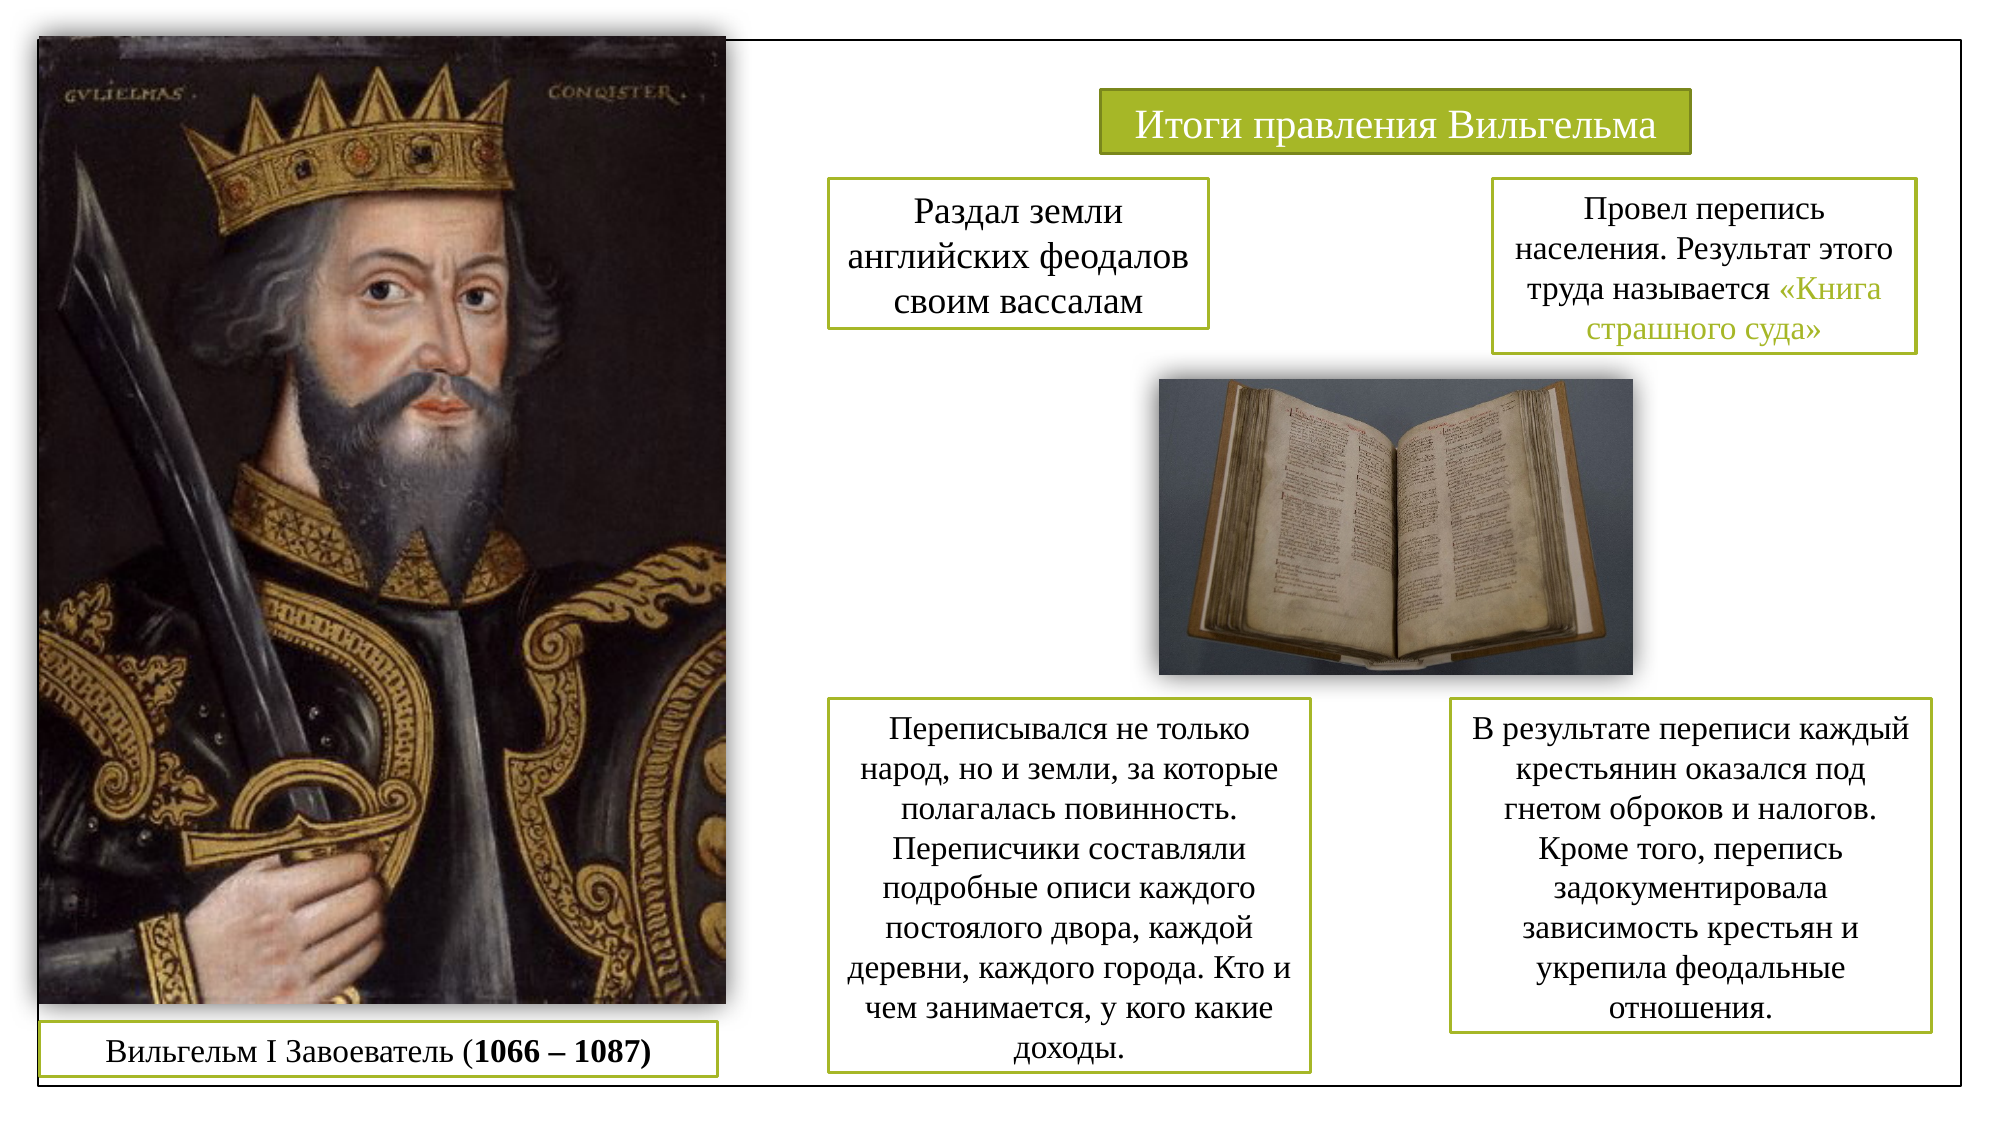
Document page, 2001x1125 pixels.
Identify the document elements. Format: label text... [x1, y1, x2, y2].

text_box В результате переписи каждый крестьянин оказался под гнетом оброков и налогов. Кроме того, перепись задокументировала зависимость крестьян и укрепила феодальные отношения. [1449, 697, 1933, 1034]
picture [39, 36, 727, 1004]
text_box Раздал земли английских феодалов своим вассалам [827, 177, 1210, 330]
text_box Переписывался не только народ, но и земли, за которые полагалась повинность. Переписчики составляли подробные описи каждого постоялого двора, каждой деревни, каждого города. Кто и чем занимается, у кого какие доходы. [827, 697, 1312, 1074]
text_box Итоги правления Вильгельма [1099, 88, 1692, 155]
text_box Вильгельм I Завоеватель (1066 – 1087) [38, 1020, 719, 1078]
text_box Провел перепись населения. Результат этого труда называется «Книга страшного суда» [1491, 177, 1918, 355]
picture [1159, 379, 1633, 675]
